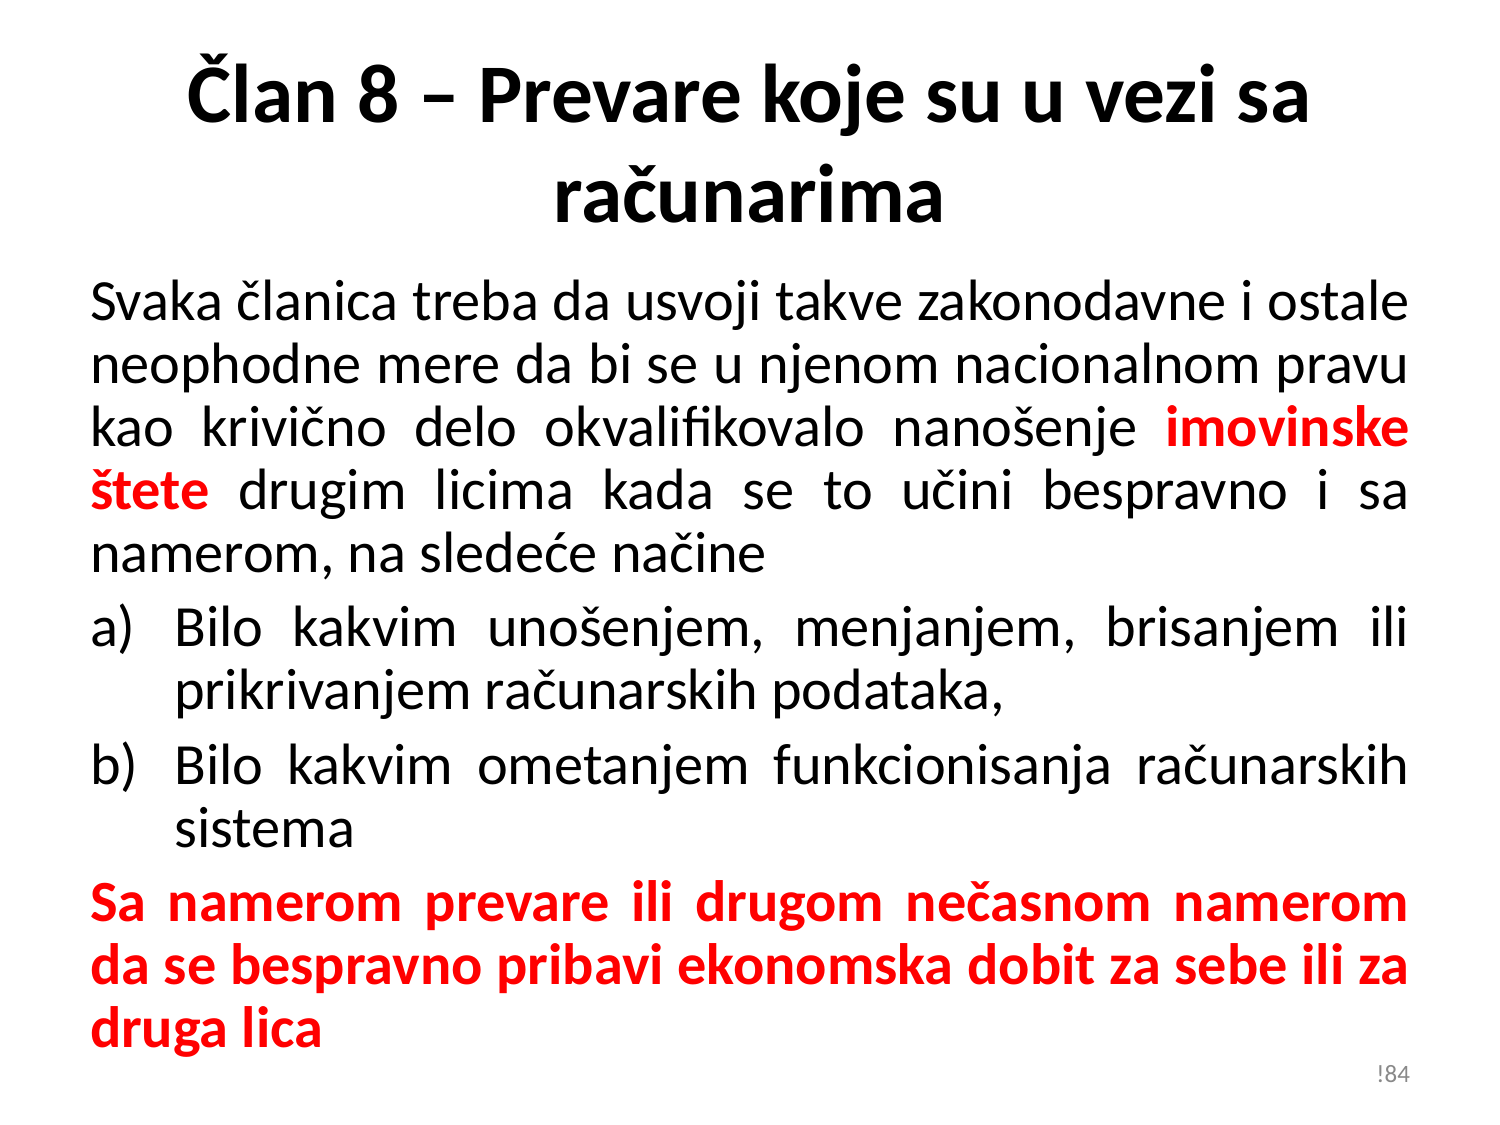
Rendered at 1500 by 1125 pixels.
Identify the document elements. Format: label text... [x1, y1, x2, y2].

title Član 8 – Prevare koje su u vezi sa računarima [74, 44, 1426, 233]
slide_number !84 [1074, 1042, 1425, 1103]
list Svaka članica treba da usvoji takve zakonodavne i ostale neophodne mere da bi se u njenom nacionalnom pravu kao krivično delo okvalifikovalo nanošenje imovinske štete drugim licima kada se to učini bespravno i sa namerom, na sledeće načine Bilo kakvim unošenjem, menjanjem, brisanjem ili prikrivanjem računarskih podataka, Bilo kakvim ometanjem funkcionisanja računarskih sistema Sa namerom prevare ili drugom nečasnom namerom da se bespravno pribavi ekonomska dobit za sebe ili za druga lica [74, 262, 1426, 1006]
